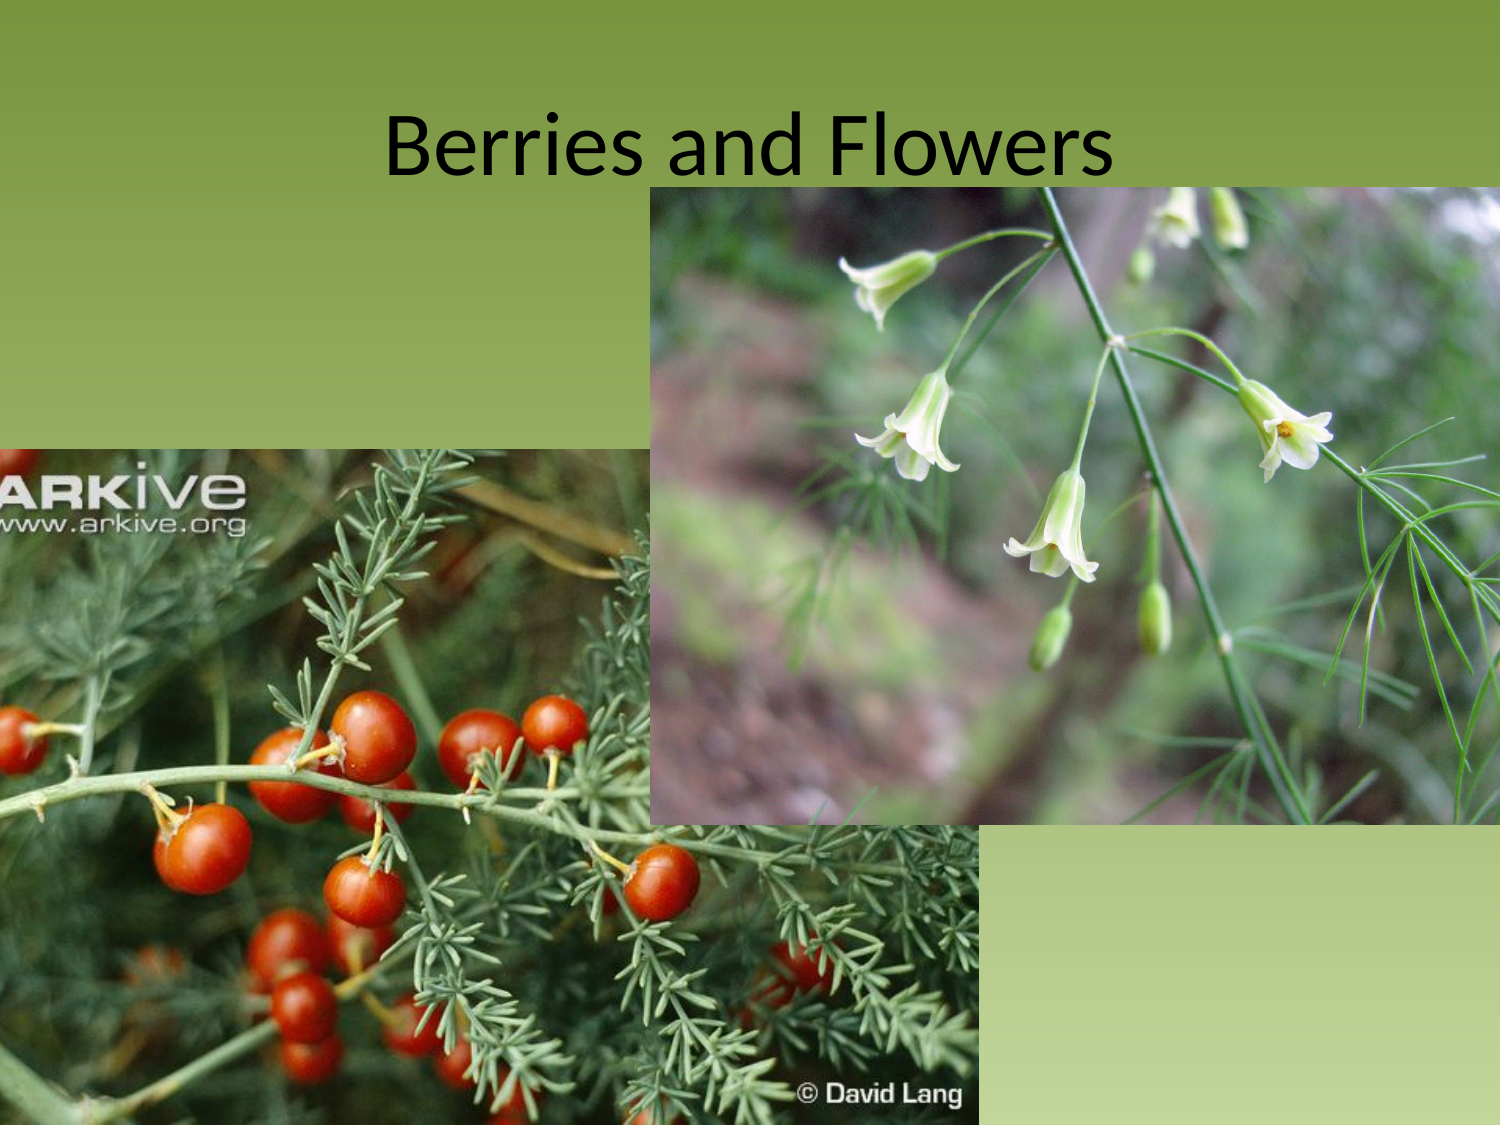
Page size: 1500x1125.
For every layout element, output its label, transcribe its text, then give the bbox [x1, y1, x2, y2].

title Berries and Flowers [75, 45, 1425, 233]
picture [0, 187, 1500, 1125]
